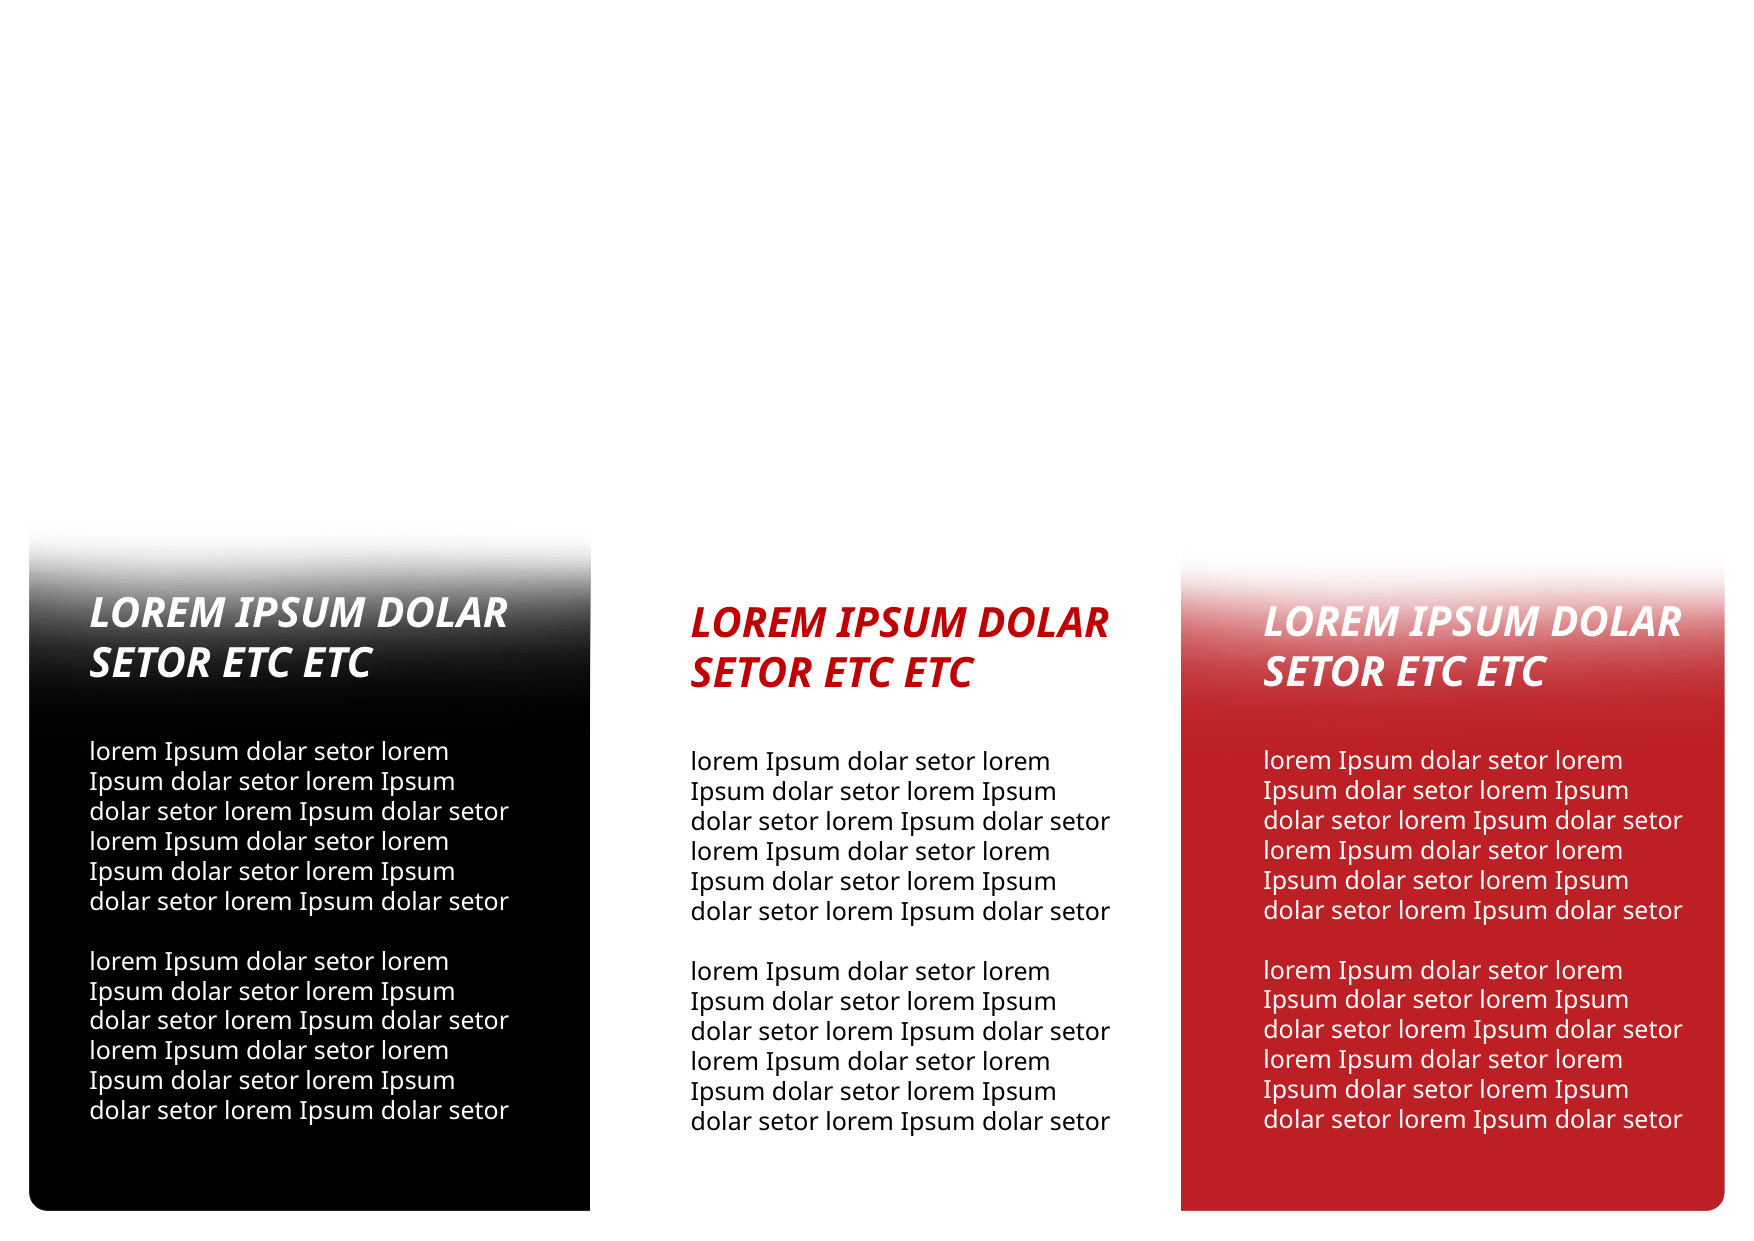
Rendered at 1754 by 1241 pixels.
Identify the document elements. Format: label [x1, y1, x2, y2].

text_box [0, 0, 1754, 1241]
